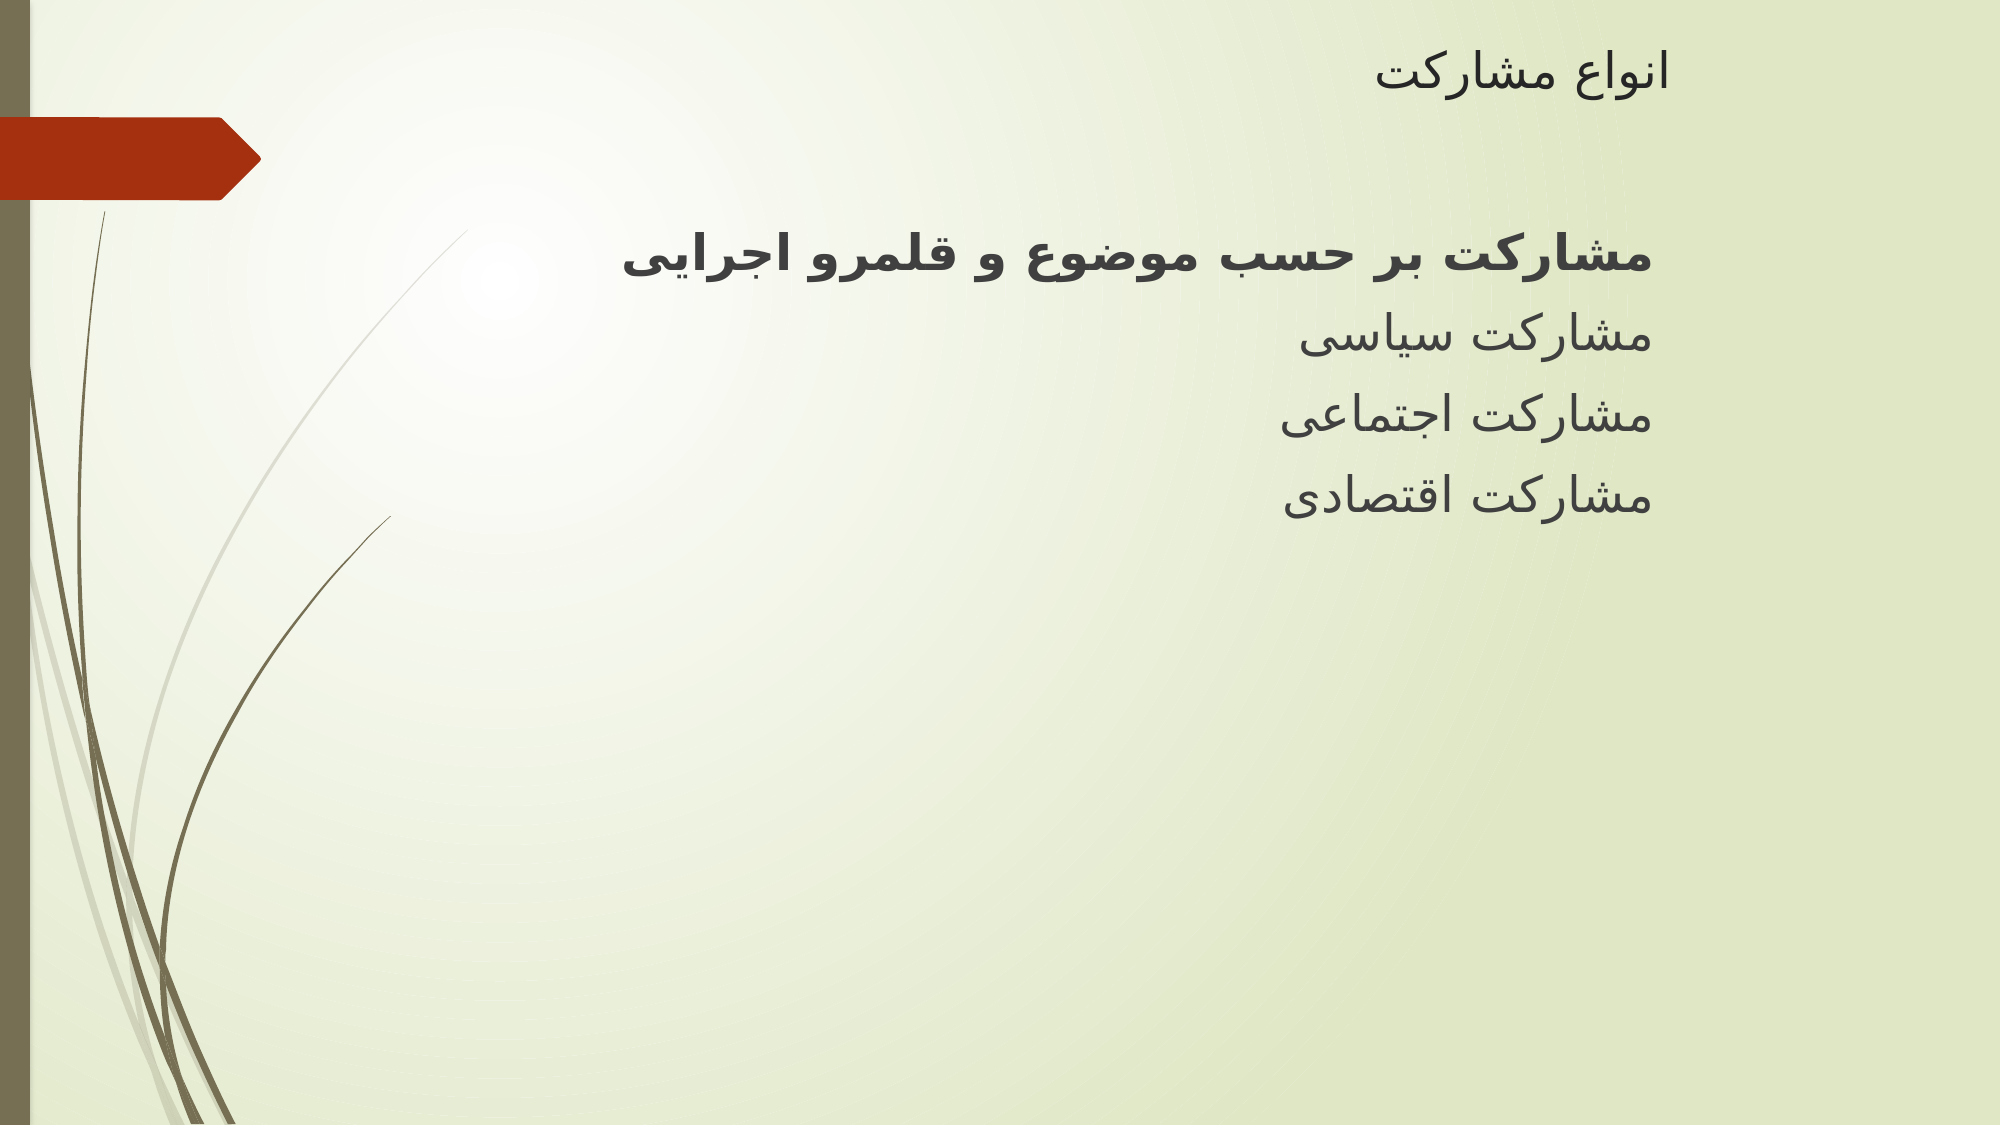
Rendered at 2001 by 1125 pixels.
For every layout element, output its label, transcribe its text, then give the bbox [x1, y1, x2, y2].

list مشارکت بر حسب موضوع و قلمرو اجرایی مشارکت سیاسی مشارکت اجتماعی مشارکت اقتصادی [324, 212, 1688, 1075]
title انواع مشارکت [1307, 30, 1687, 138]
